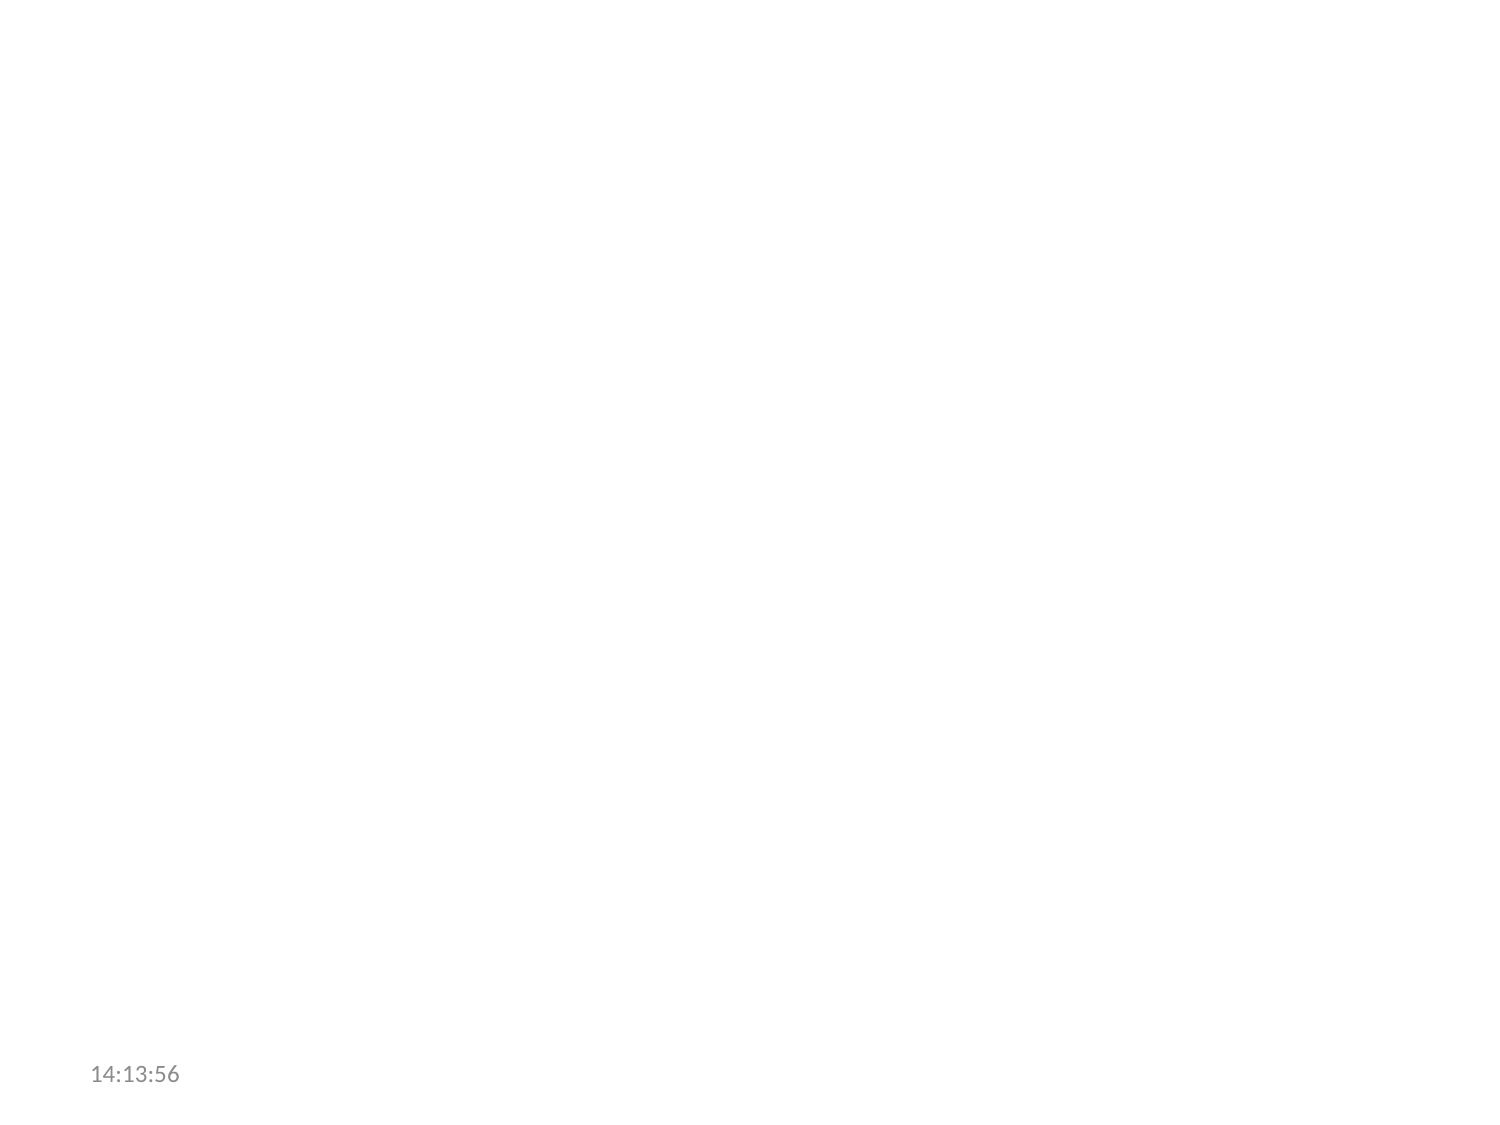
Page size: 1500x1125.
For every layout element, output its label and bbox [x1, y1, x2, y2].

slide_number [75, 1042, 425, 1103]
